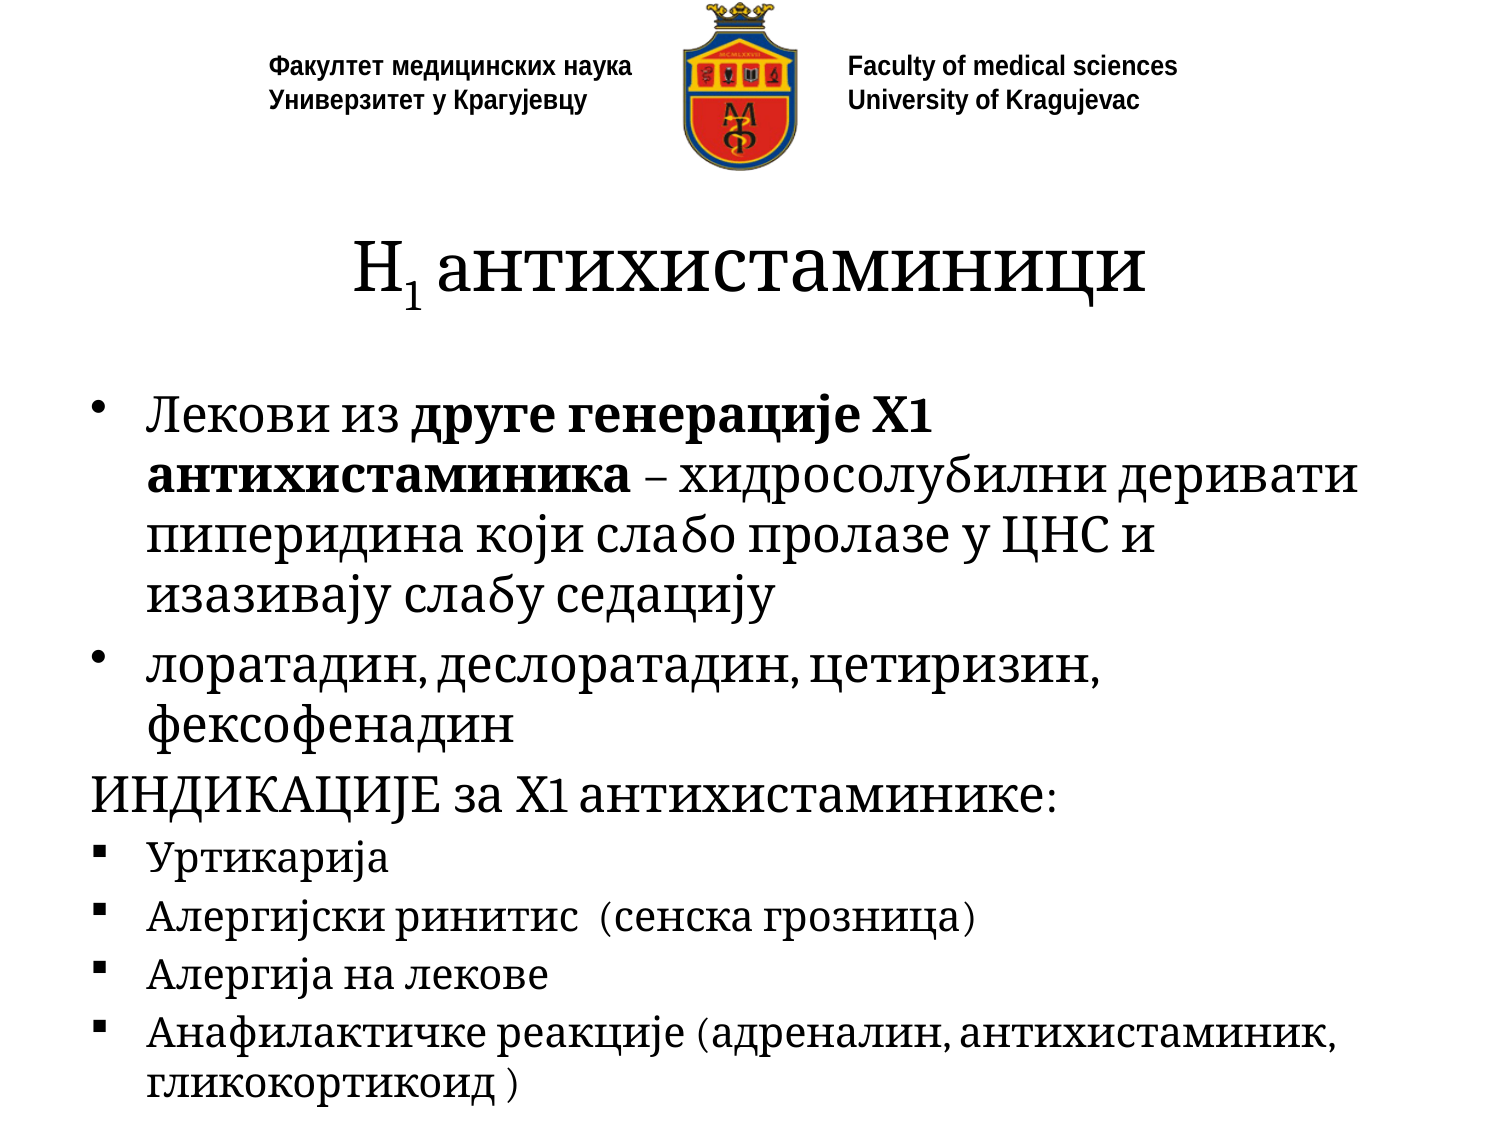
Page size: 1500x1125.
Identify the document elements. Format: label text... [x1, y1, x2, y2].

list Лекови из друге генерације Х1 антихистаминика – хидросолубилни деривати пиперидина који слабо пролазе у ЦНС и изазивају слабу седацију лоратадин, деслоратадин, цетиризин, фексофенадин ИНДИКАЦИЈЕ за Х1 антихистаминике: Уртикарија Алергијски ринитис (сенска грозница) Алергија на лекове Анафилактичке реакције (адреналин, антихистаминик, гликокортикоид ) Кинетозе и Menier-oв синдром [74, 374, 1426, 1118]
title H1 aнтихистаминици [74, 173, 1426, 362]
